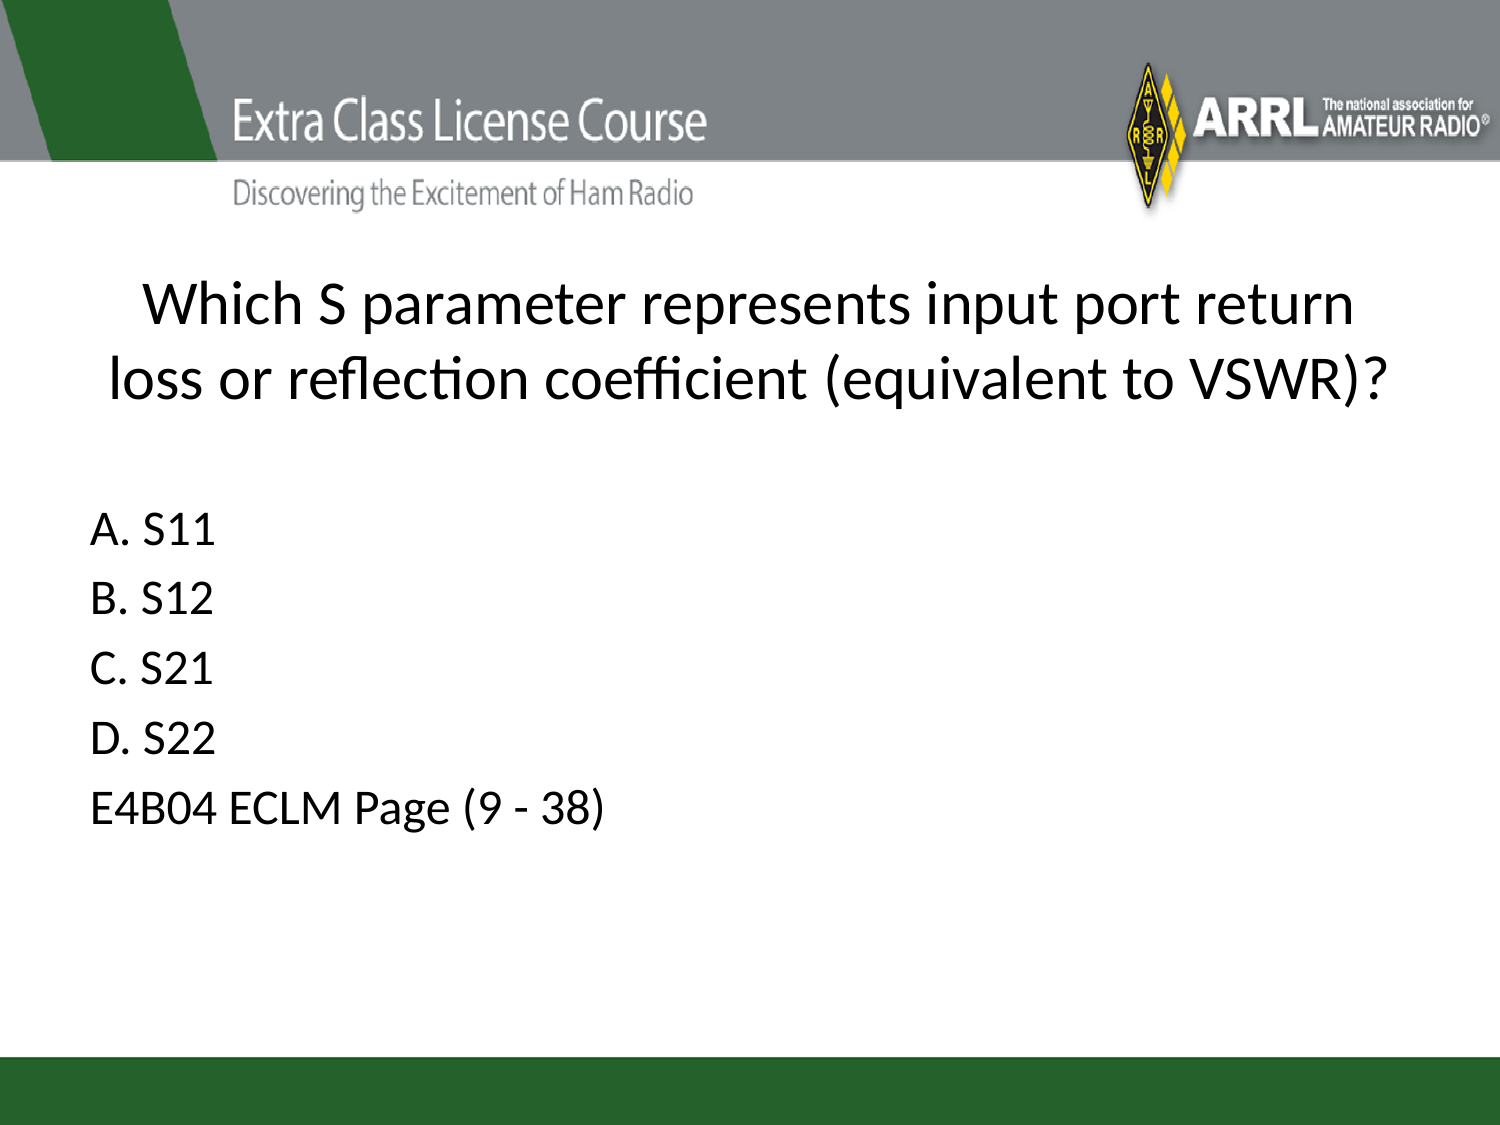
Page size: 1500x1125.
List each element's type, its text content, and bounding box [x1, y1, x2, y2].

list A. S11 B. S12 C. S21 D. S22 E4B04 ECLM Page (9 - 38) [75, 487, 1425, 1005]
title Which S parameter represents input port return loss or reflection coefficient (equivalent to VSWR)? [75, 254, 1425, 435]
picture [0, 0, 1500, 1125]
